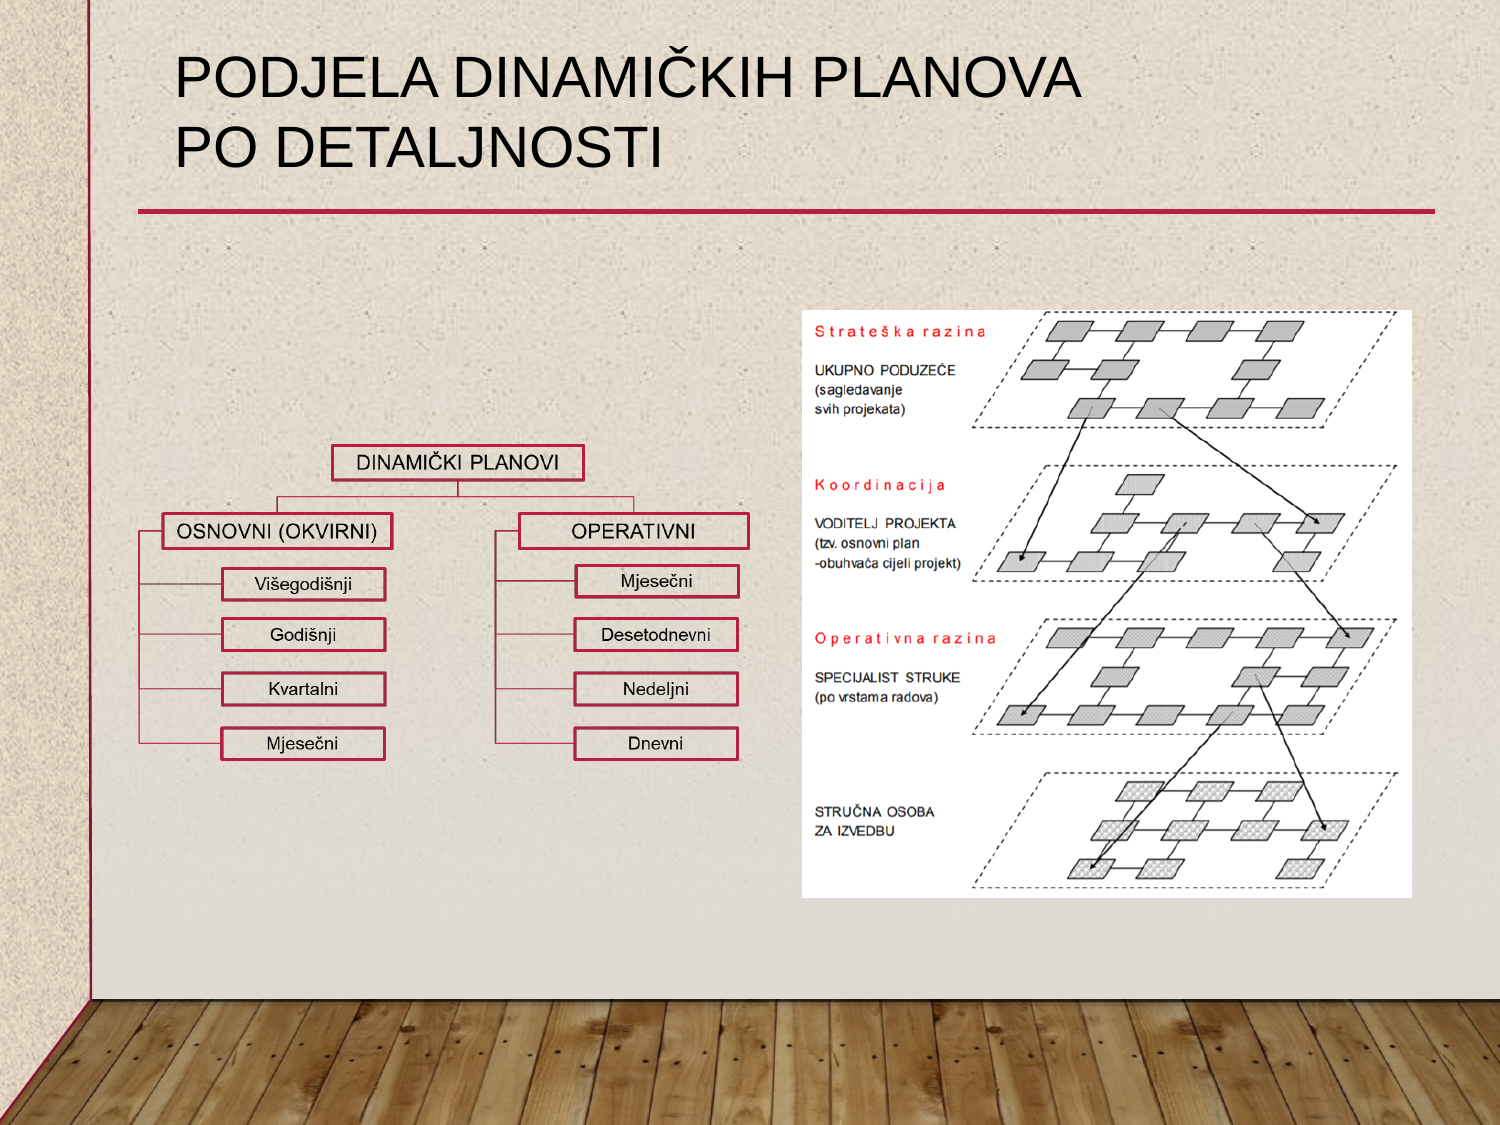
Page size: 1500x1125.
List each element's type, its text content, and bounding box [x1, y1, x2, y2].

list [137, 442, 750, 765]
title Podjela dinamičkih planova po detaljnosti [159, 32, 1412, 205]
picture [91, 0, 1500, 395]
picture [0, 999, 1500, 1125]
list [801, 310, 1412, 898]
